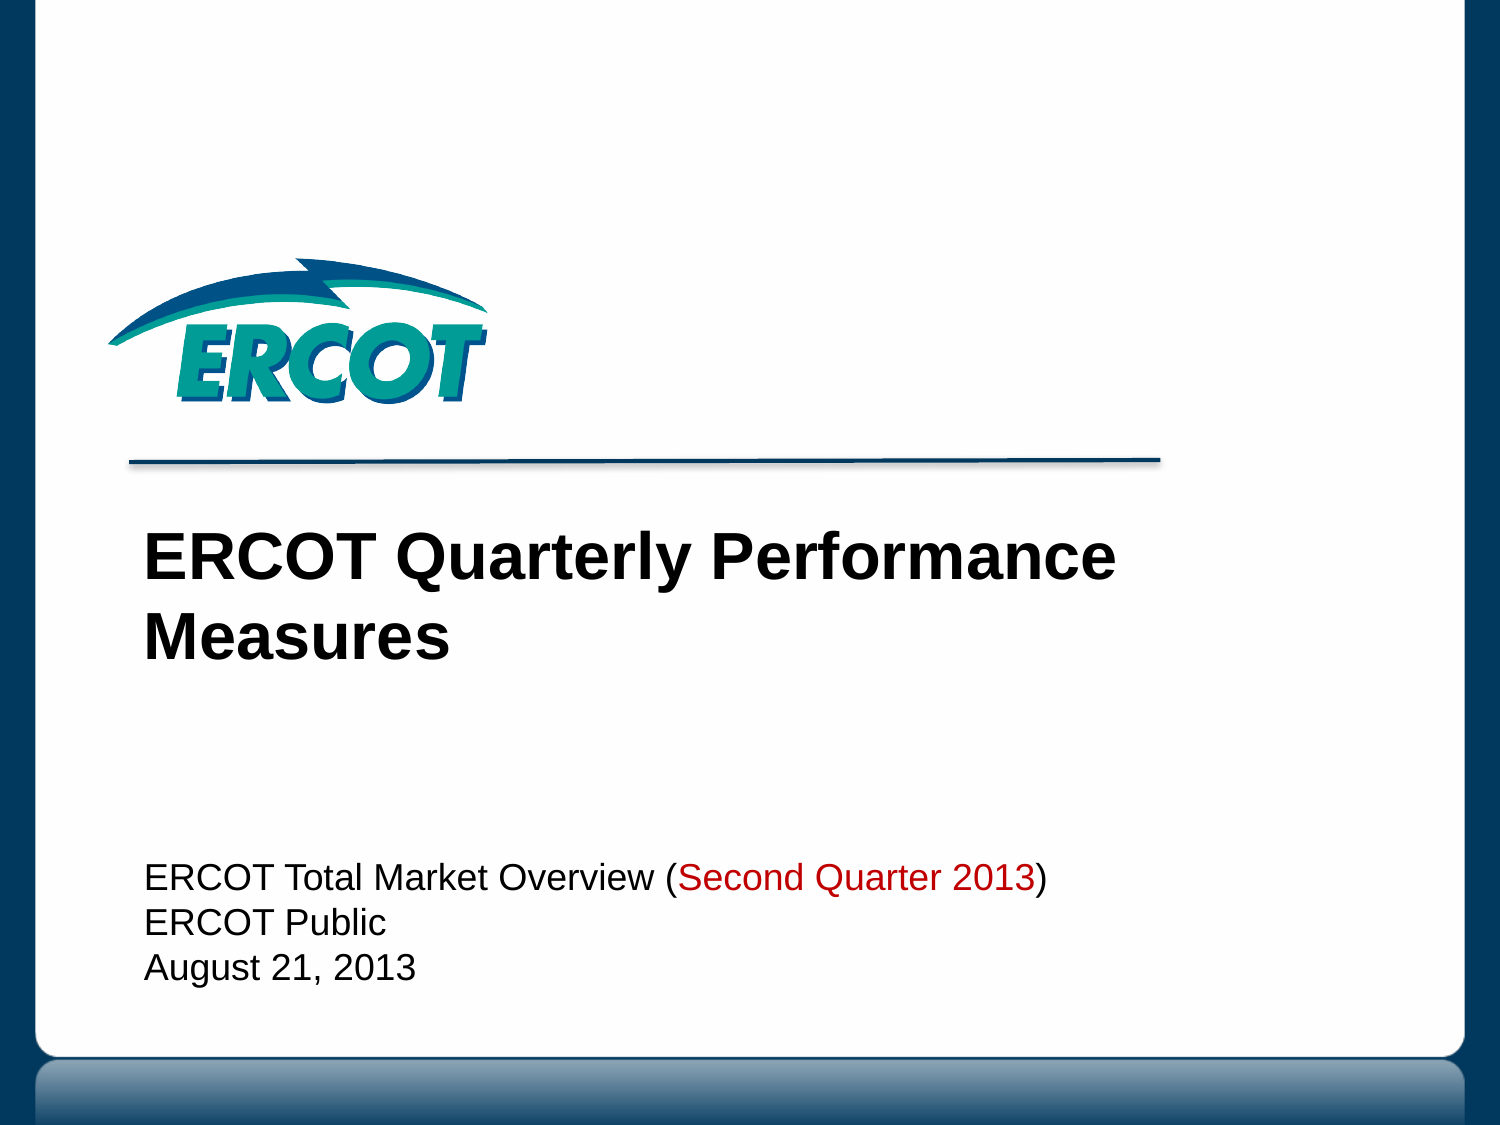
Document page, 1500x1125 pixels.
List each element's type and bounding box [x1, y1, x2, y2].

picture [35, 0, 1465, 1125]
text_box [98, 245, 1367, 1001]
